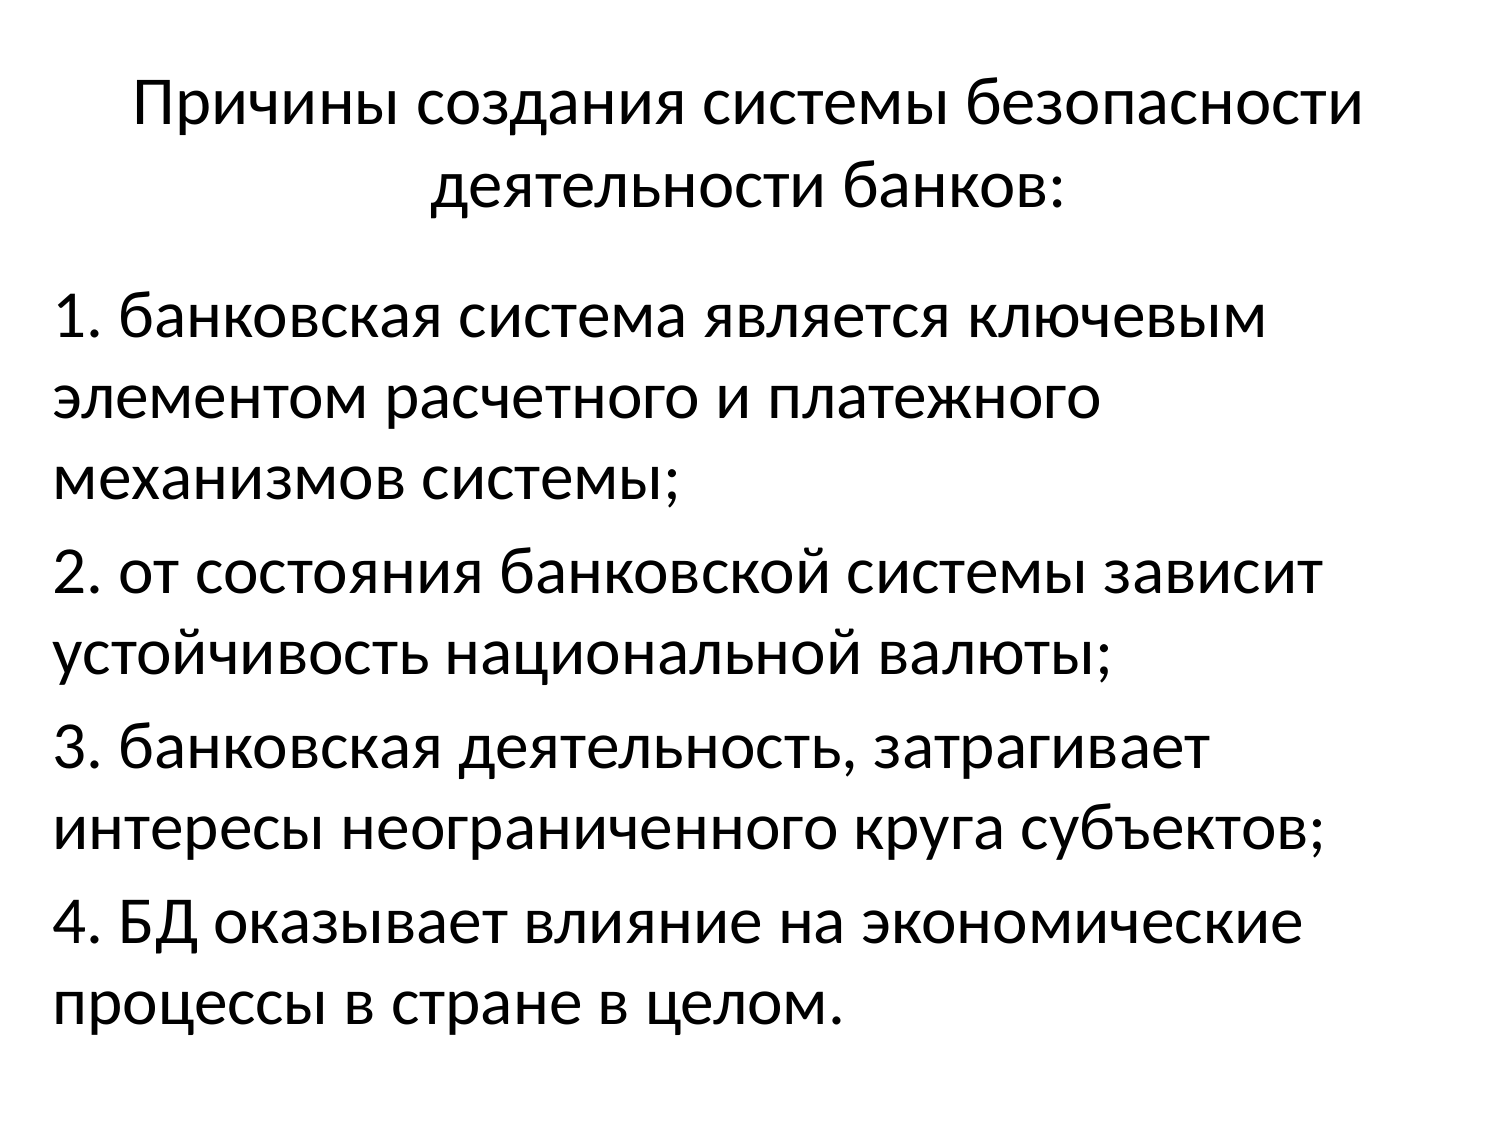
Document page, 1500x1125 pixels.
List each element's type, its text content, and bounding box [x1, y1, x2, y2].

list 1. банковская система является ключевым элементом расчетного и платежного механизмов системы; 2. от состояния банковской системы зависит устойчивость национальной валюты; 3. банковская деятельность, затрагивает интересы неограниченного круга субъектов; 4. БД оказывает влияние на экономические процессы в стране в целом. [37, 263, 1463, 1052]
title Причины создания системы безопасности деятельности банков: [74, 44, 1424, 232]
